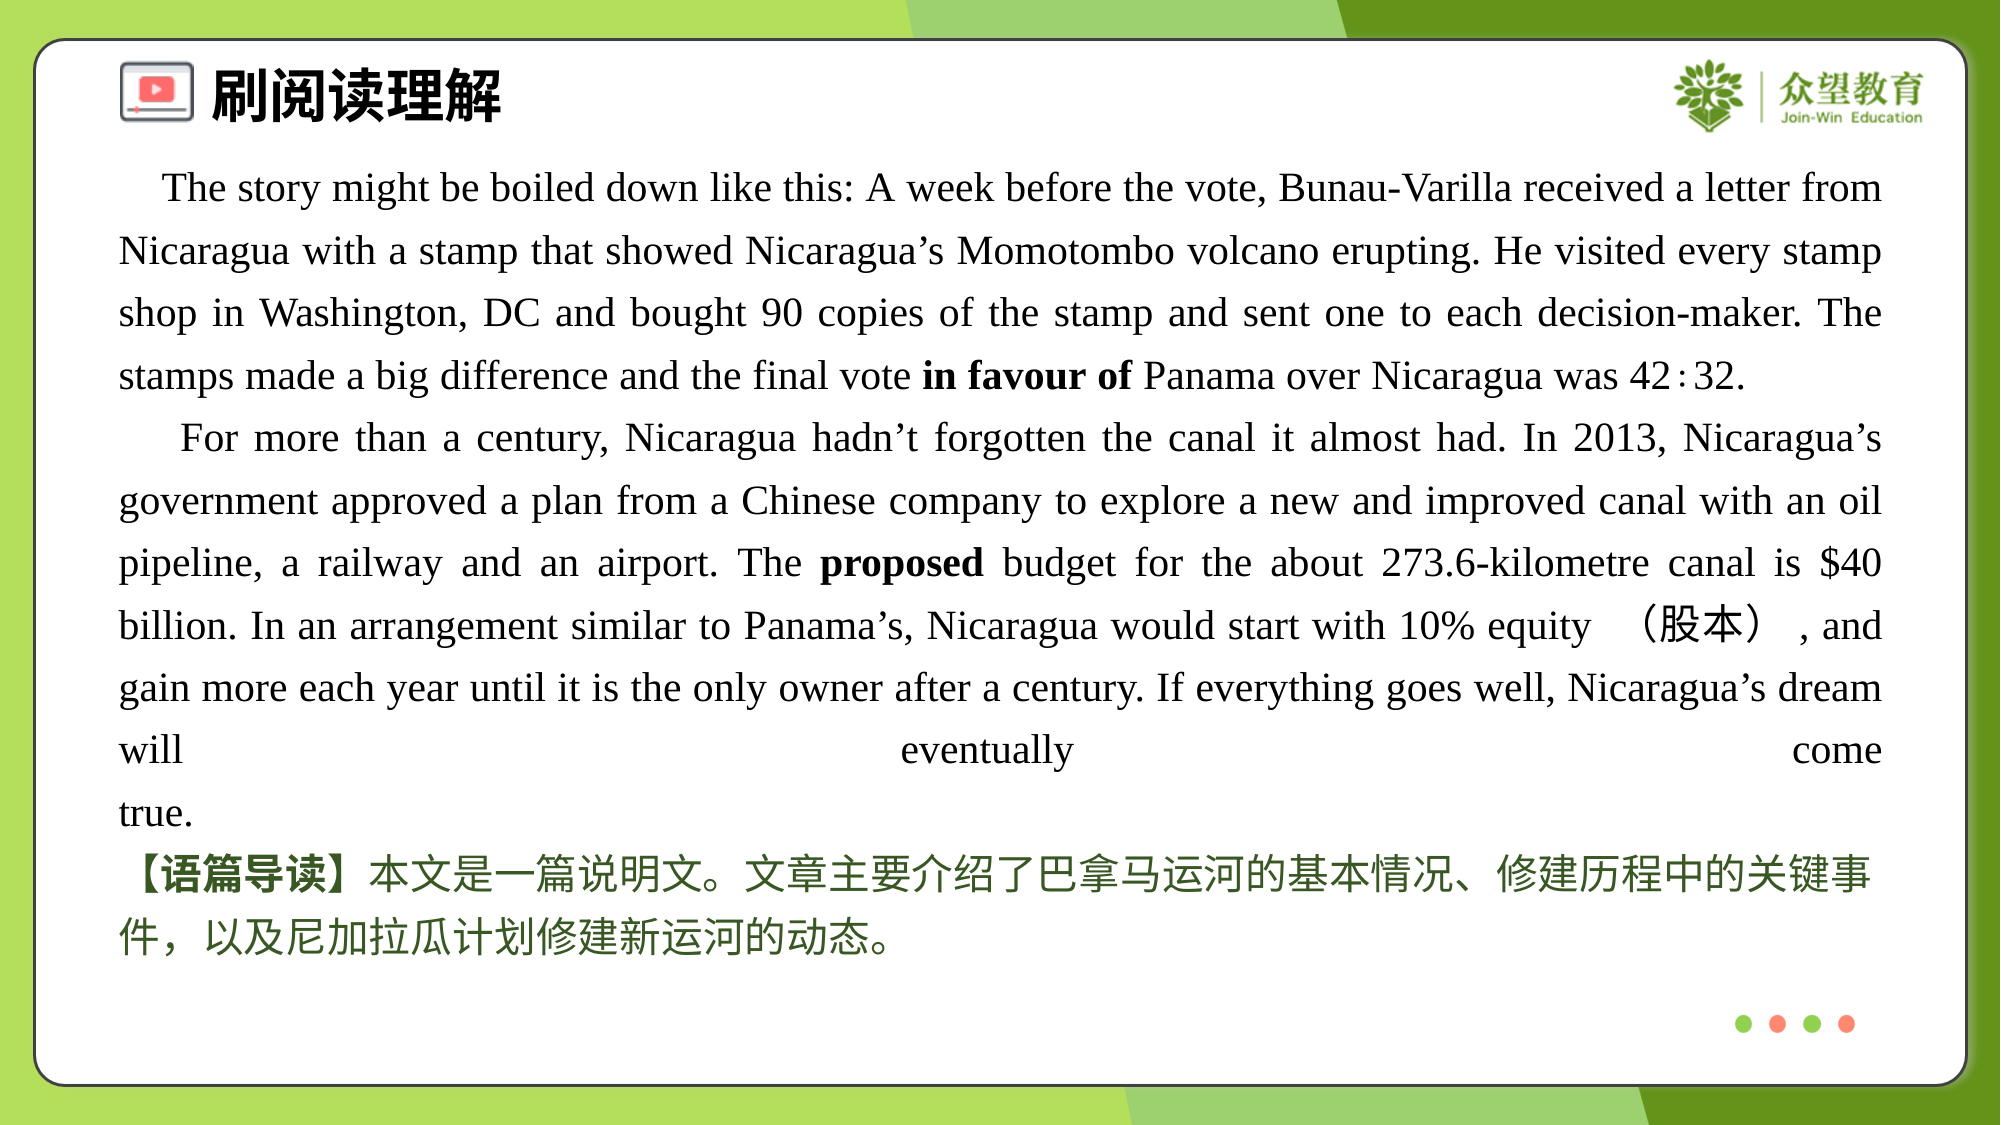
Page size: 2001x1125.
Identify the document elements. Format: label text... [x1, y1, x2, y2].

text_box 【语篇导读】本文是一篇说明文。文章主要介绍了巴拿马运河的基本情况、修建历程中的关键事件，以及尼加拉瓜计划修建新运河的动态。 [118, 835, 1883, 956]
text_box The story might be boiled down like this: A week before the vote, Bunau-Varilla received a letter from Nicaragua with a stamp that showed Nicaragua’s Momotombo volcano erupting. He visited every stamp shop in Washington, DC and bought 90 copies of the stamp and sent one to each decision-maker. The stamps made a big difference and the final vote in favour of Panama over Nicaragua was 42∶32. For more than a century, Nicaragua hadn’t forgotten the canal it almost had. In 2013, Nicaragua’s government approved a plan from a Chinese company to explore a new and improved canal with an oil pipeline, a railway and an airport. The proposed budget for the about 273.6-kilometre canal is $40 billion. In an arrangement similar to Panama’s, Nicaragua would start with 10% equity （股本）, and gain more each year until it is the only owner after a century. If everything goes well, Nicaragua’s dream will eventually come true.#1.5 [118, 147, 1883, 829]
picture [0, 0, 2000, 1125]
